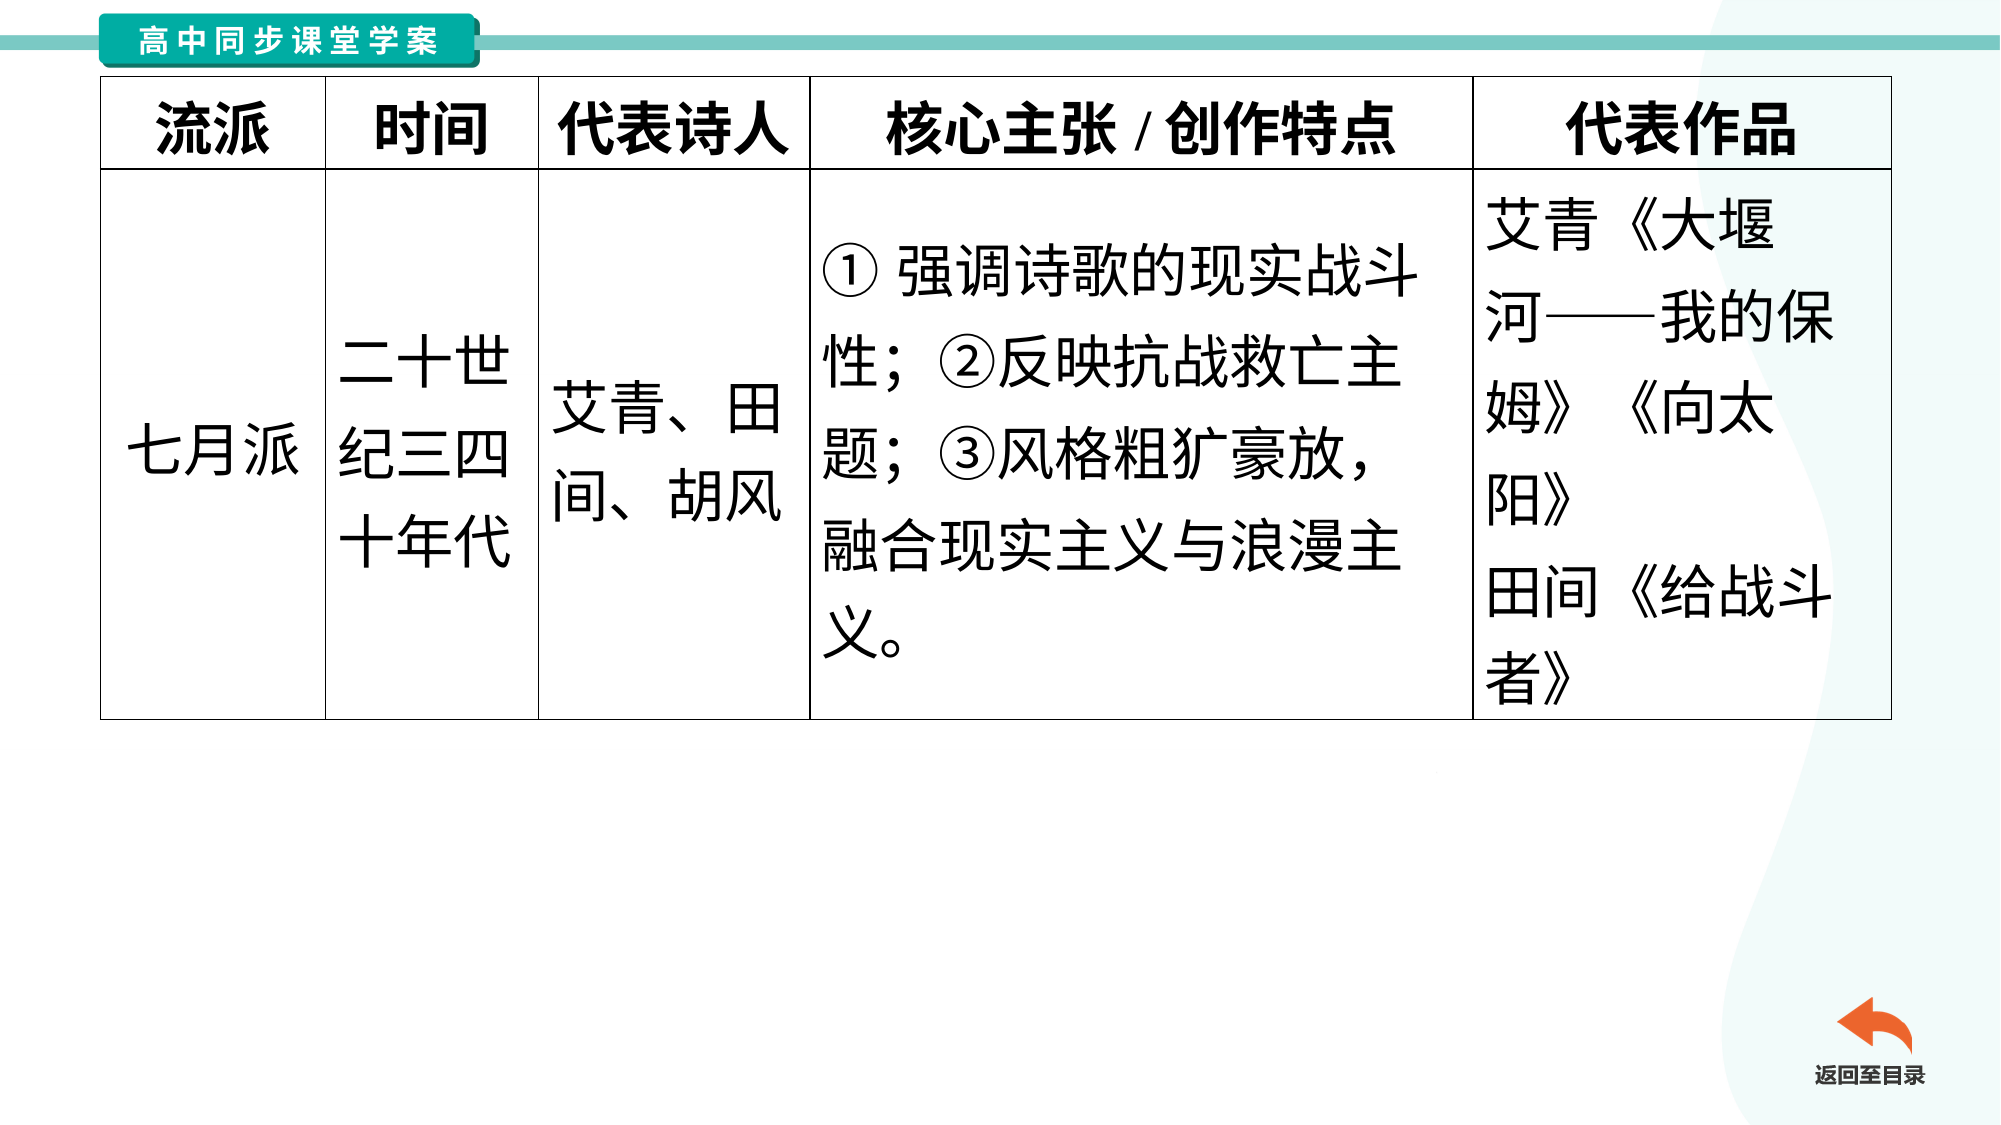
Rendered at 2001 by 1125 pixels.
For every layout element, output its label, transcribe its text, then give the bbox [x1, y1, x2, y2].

table_header 核心主张/创作特点 [811, 77, 1472, 168]
table_cell 二十世 纪三四 十年代 [326, 170, 538, 719]
table_header 代表作品 [1474, 77, 1891, 168]
table_cell 艾青《大堰 河——我的保 姆》《向太 阳》 田间《给战斗 者》 [1474, 170, 1891, 719]
table_cell ①强调诗歌的现实战斗 性；②反映抗战救亡主 题；③风格粗犷豪放， 融合现实主义与浪漫主 义。 [811, 170, 1472, 719]
picture [0, 0, 2000, 1125]
table_header 时间 [326, 77, 538, 168]
table_cell 七月派 [101, 170, 325, 719]
table_cell 艾青、田 间、胡风 [539, 170, 809, 719]
table_header 代表诗人 [539, 77, 809, 168]
table_header 流派 [101, 77, 325, 168]
